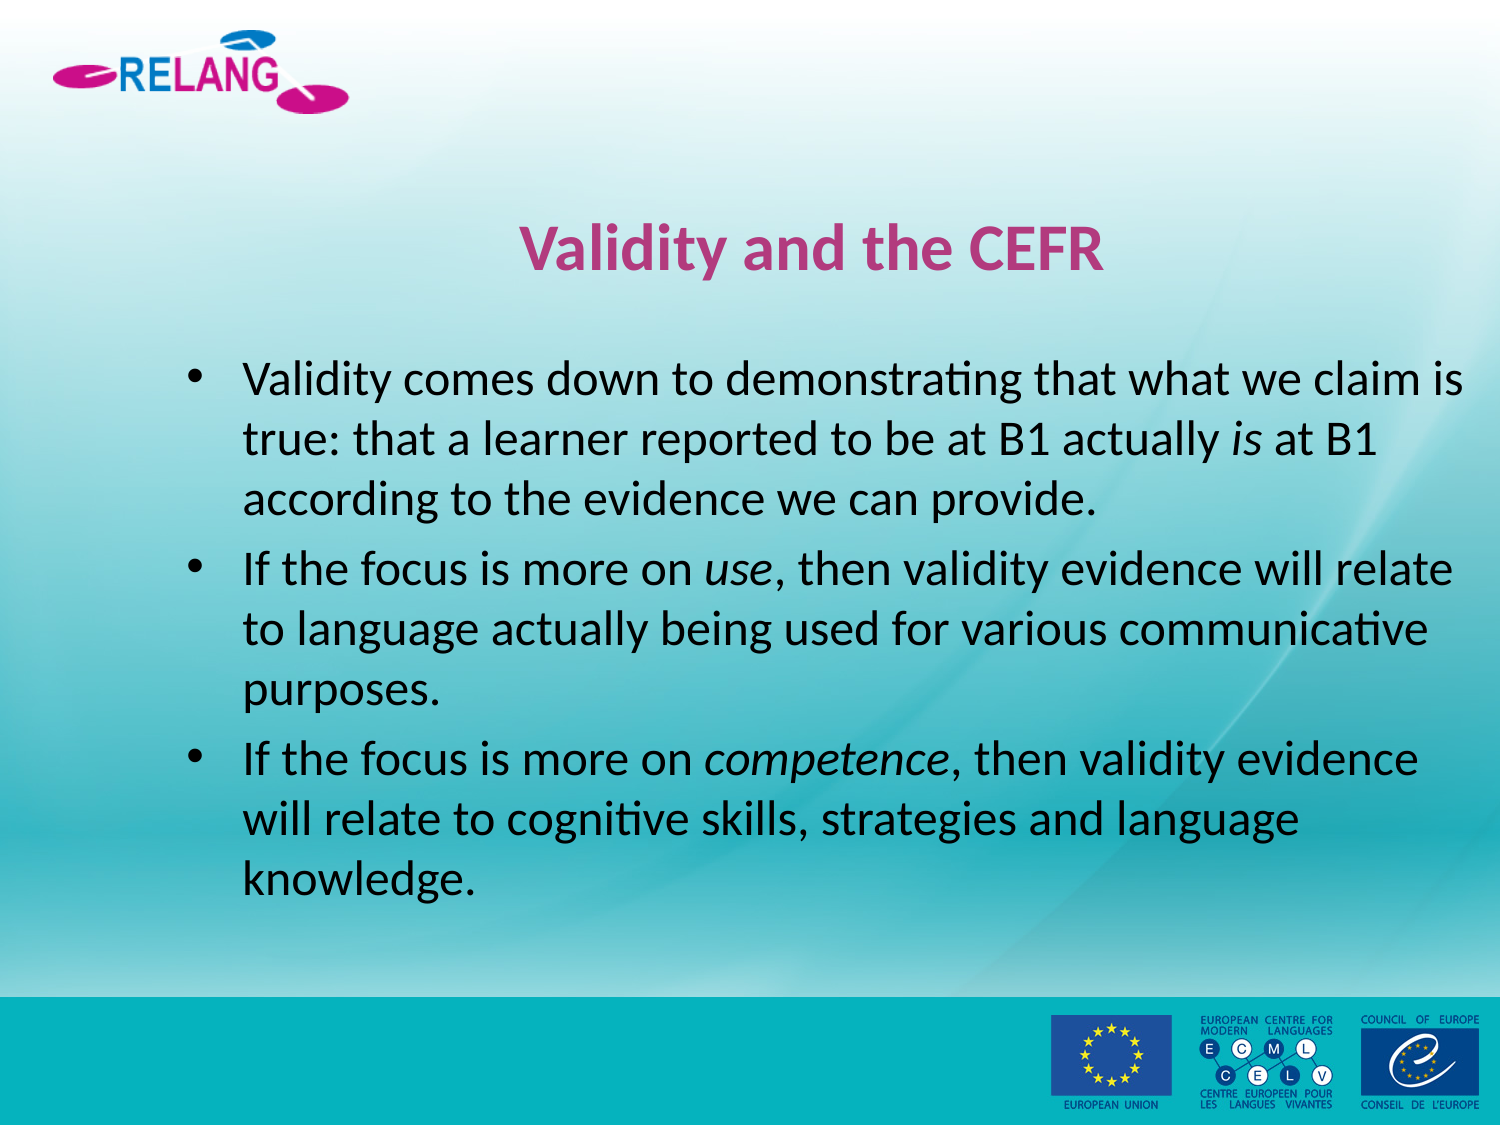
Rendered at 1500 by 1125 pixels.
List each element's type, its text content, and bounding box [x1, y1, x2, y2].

picture [0, 0, 1500, 1125]
list Validity comes down to demonstrating that what we claim is true: that a learner reported to be at B1 actually is at B1 according to the evidence we can provide. If the focus is more on use, then validity evidence will relate to language actually being used for various communicative purposes. If the focus is more on competence, then validity evidence will relate to cognitive skills, strategies and language knowledge. [171, 338, 1483, 925]
title Validity and the CEFR [145, 149, 1496, 338]
